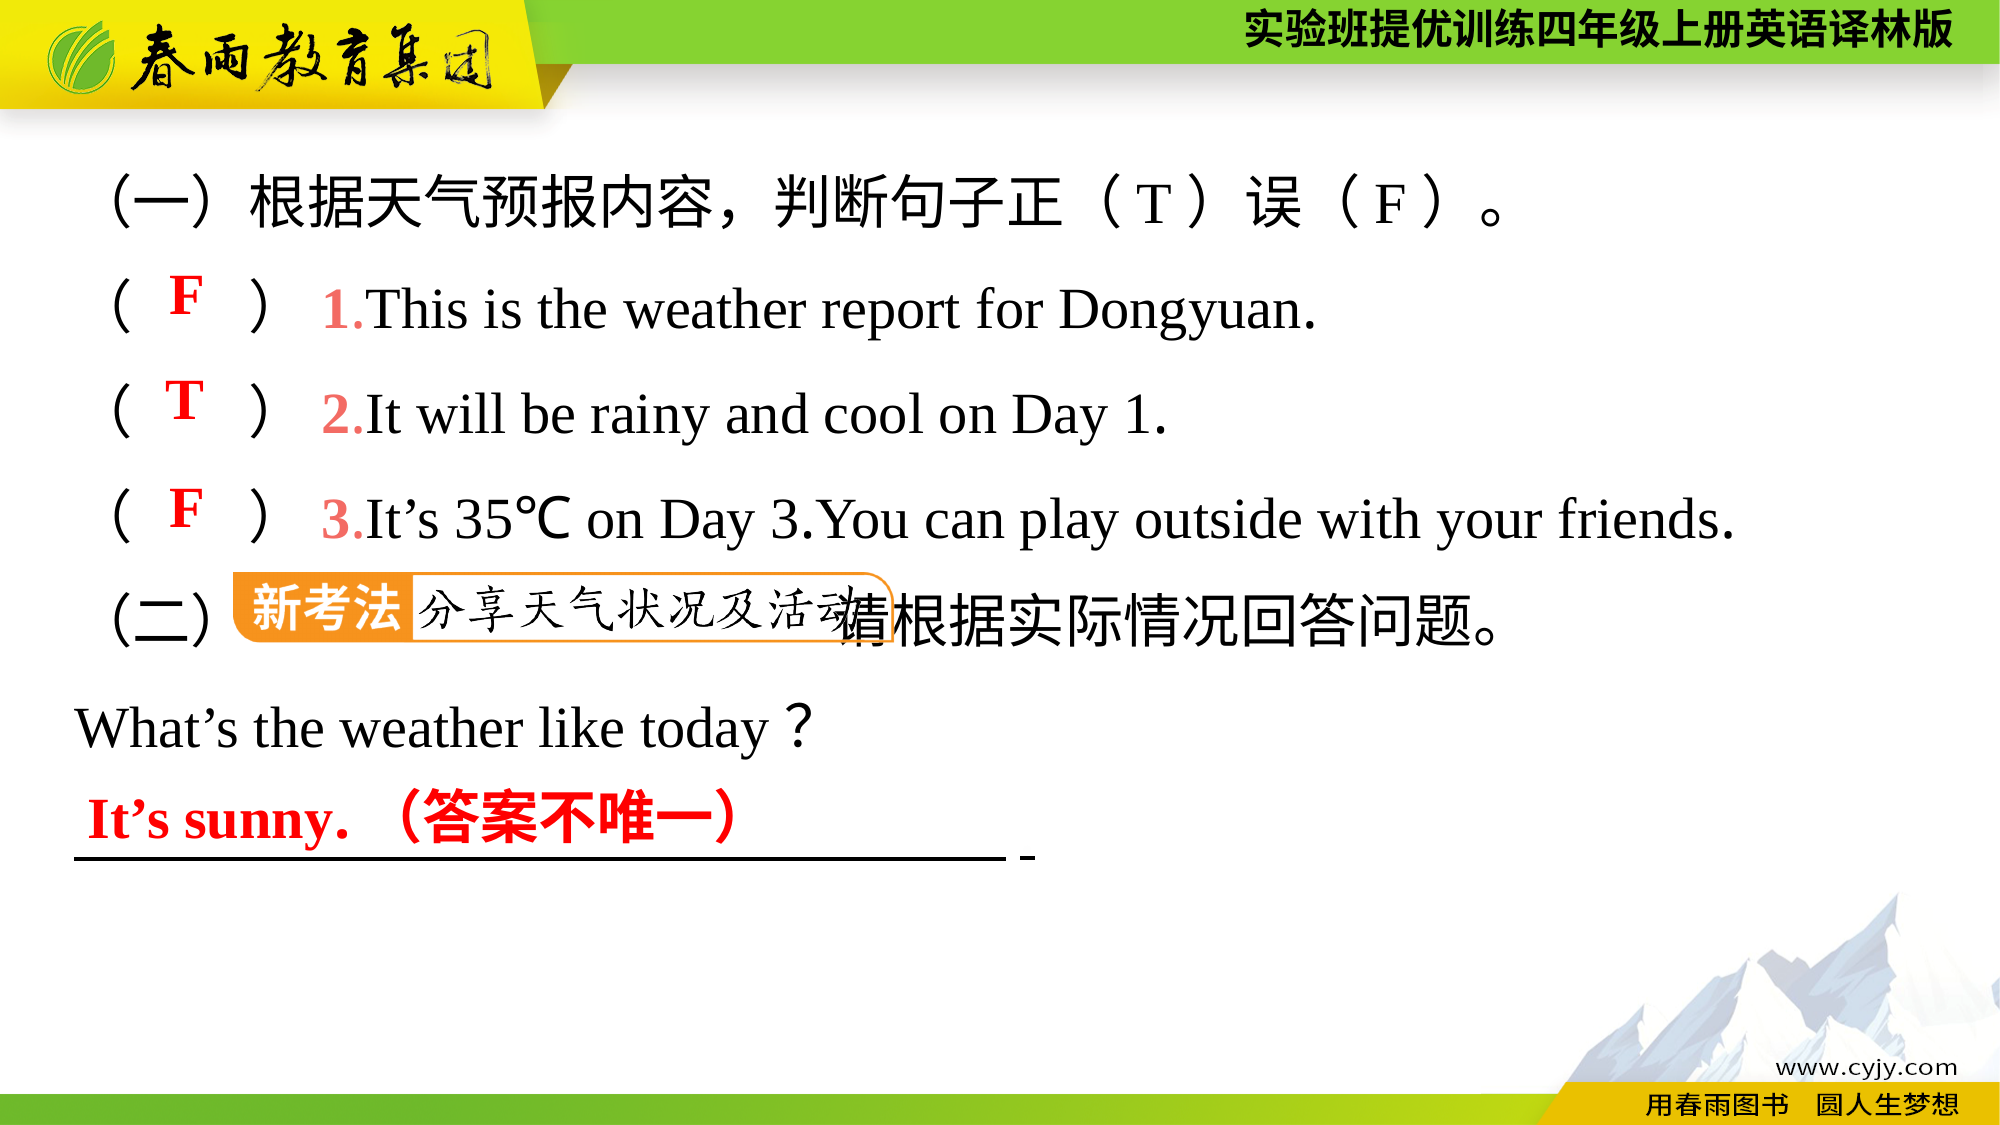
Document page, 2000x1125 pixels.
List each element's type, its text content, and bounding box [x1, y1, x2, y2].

picture [0, 0, 2000, 1125]
text_box It’s sunny.（答案不唯一） [72, 738, 800, 859]
list （一）根据天气预报内容，判断句子正（T）误（F）。 （ ）1.This is the weather report for Dongyuan. （ ）2.It will be rainy and cool on Day 1. （ ）3.It’s 35℃ on Day 3.You can play outside with your friends. （二） 请根据实际情况回答问题。 What’s the weather like today？ . [59, 122, 1944, 880]
text_box T [151, 354, 220, 439]
text_box F [154, 248, 220, 334]
text_box F [154, 462, 220, 547]
